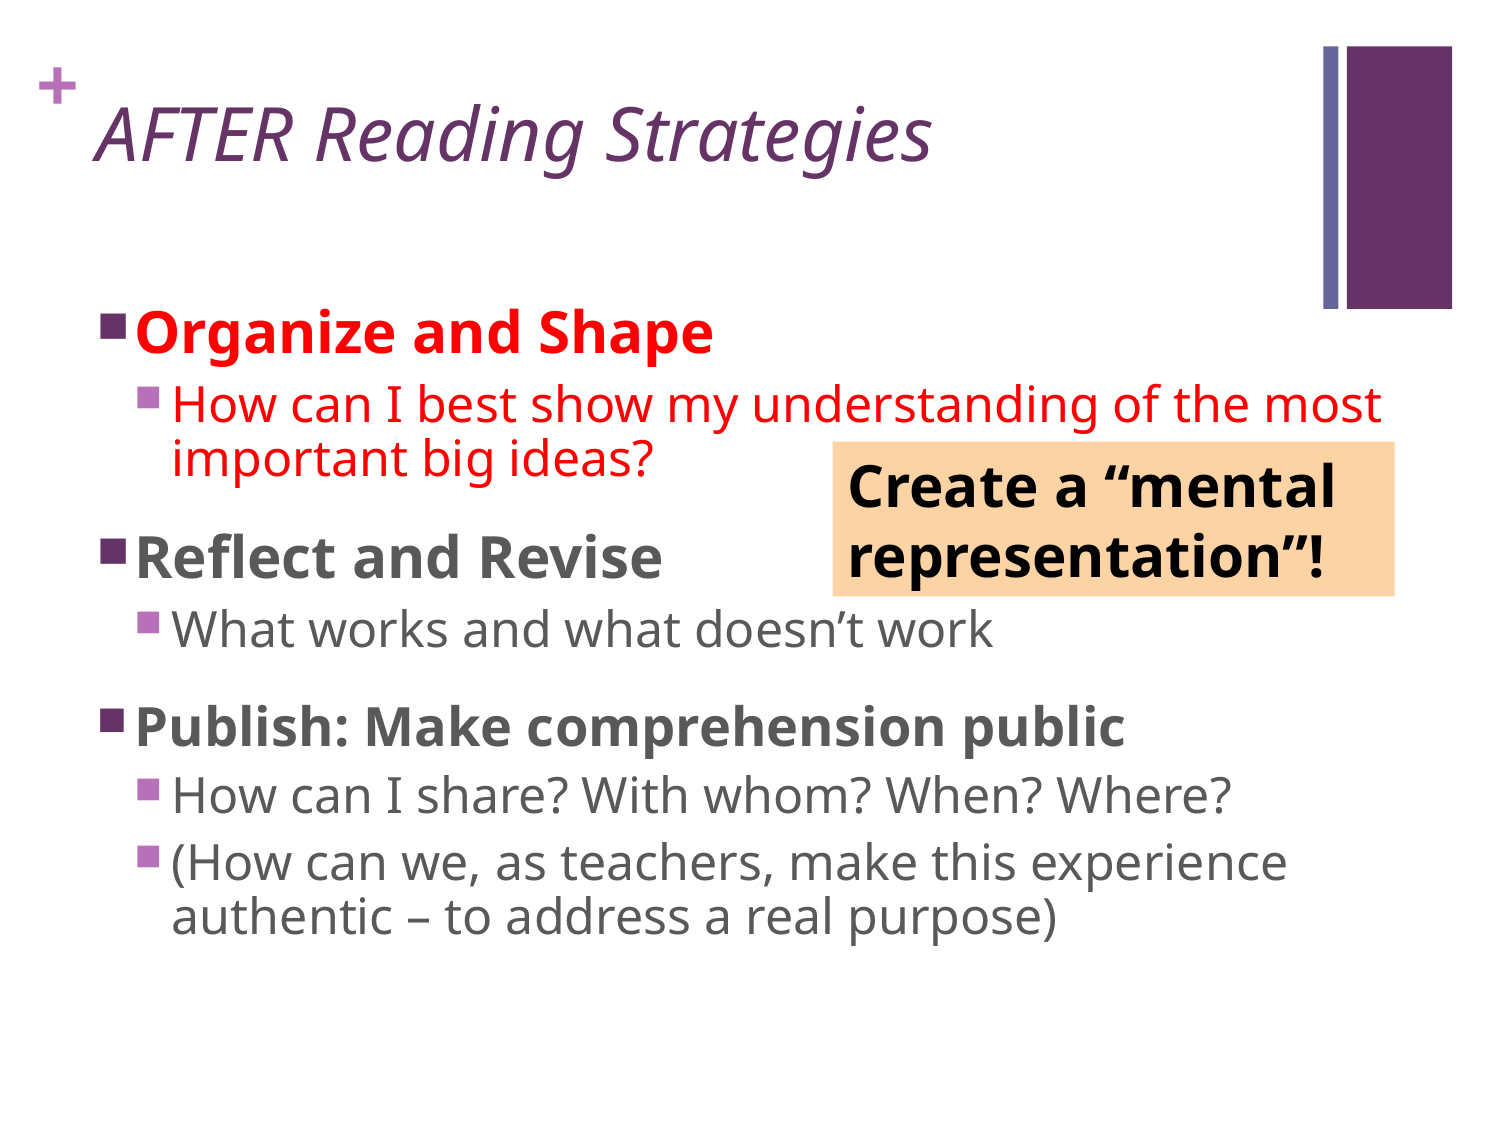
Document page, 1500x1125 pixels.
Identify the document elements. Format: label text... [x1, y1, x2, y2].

list Organize and Shape How can I best show my understanding of the most important big ideas? Reflect and Revise What works and what doesn’t work Publish: Make comprehension public How can I share? With whom? When? Where? (How can we, as teachers, make this experience authentic – to address a real purpose) [81, 296, 1406, 1125]
title AFTER Reading Strategies [81, 79, 1322, 263]
text_box Create a “mental representation”! [832, 441, 1395, 597]
